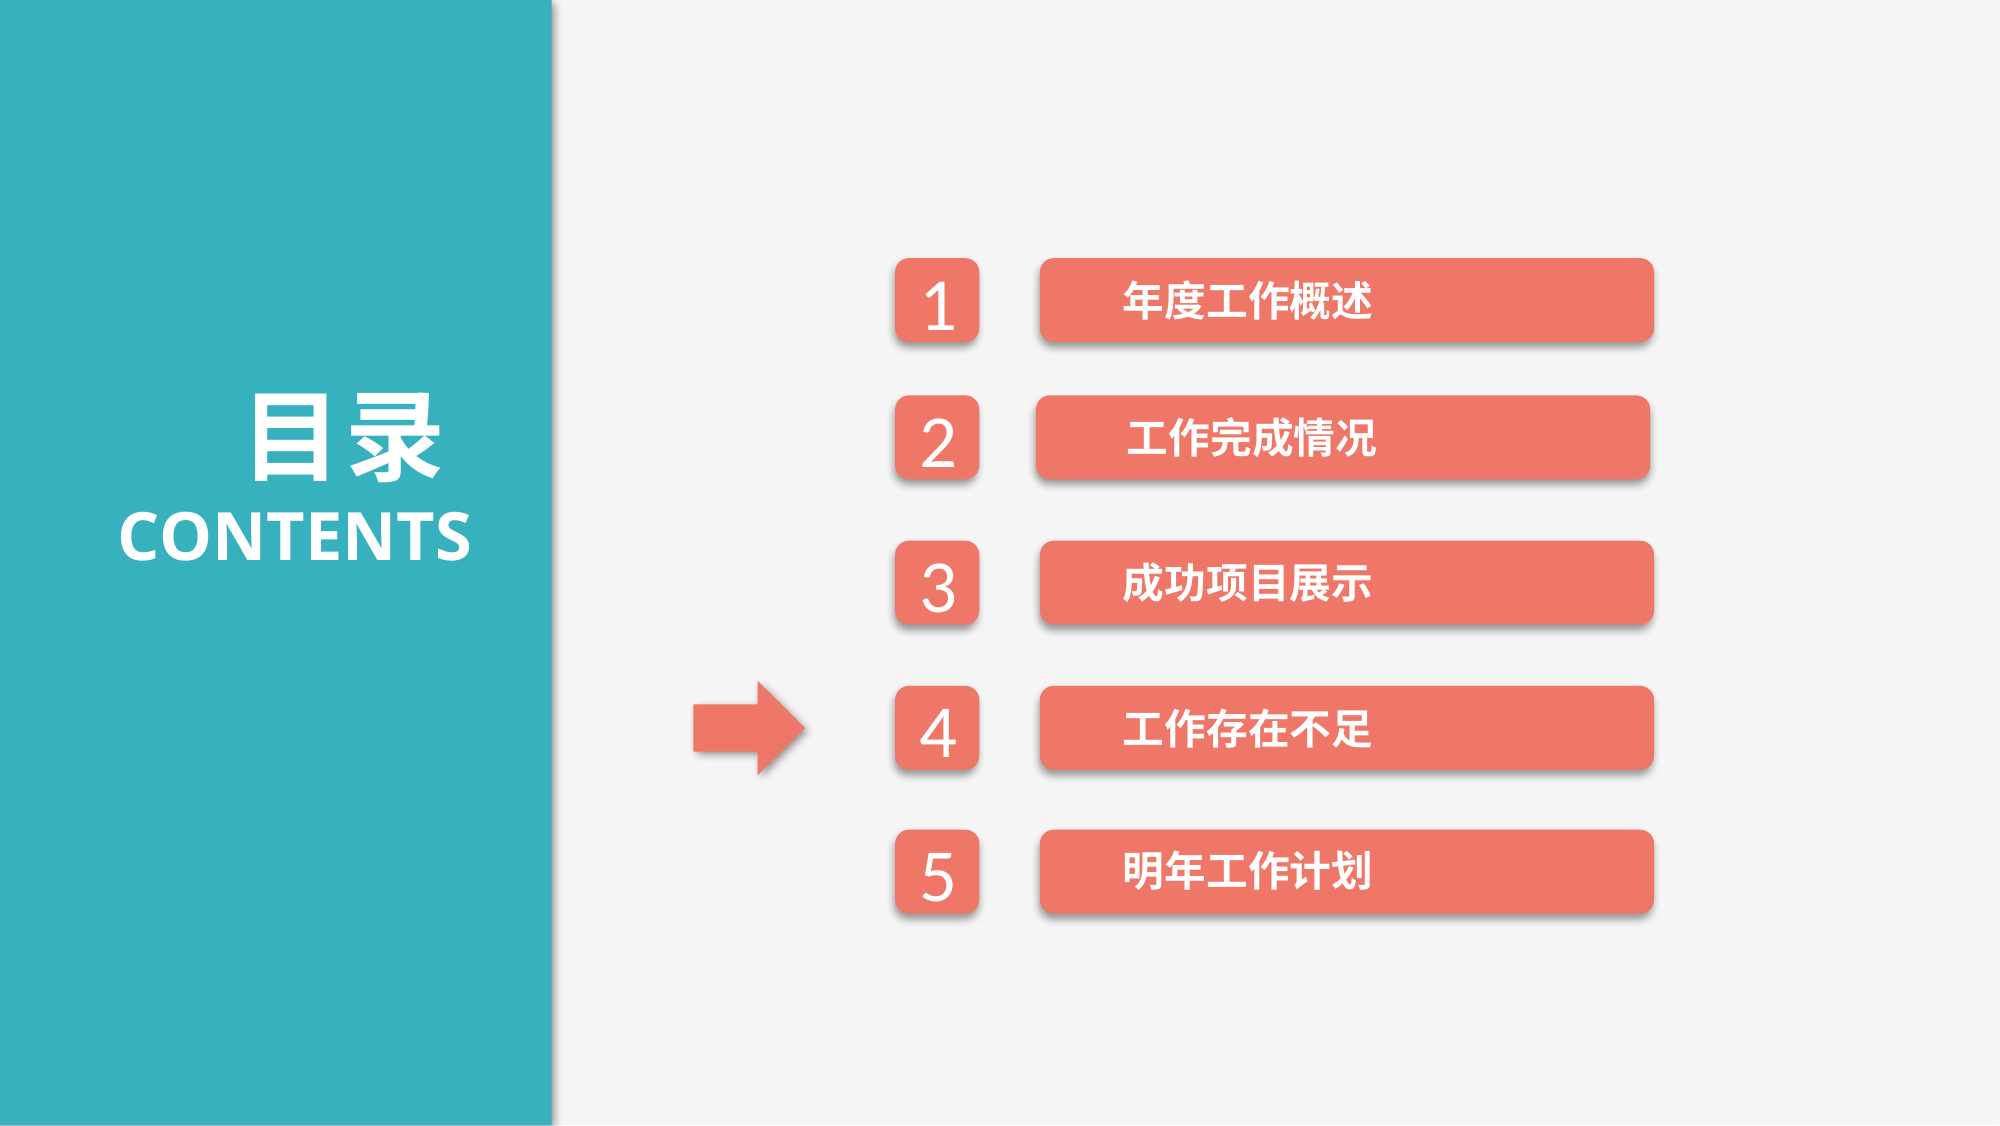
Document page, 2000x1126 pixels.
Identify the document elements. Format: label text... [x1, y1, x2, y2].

text_box 4 [892, 683, 982, 772]
text_box [691, 678, 807, 778]
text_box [1039, 257, 1655, 343]
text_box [1039, 829, 1655, 914]
text_box 5 [893, 827, 982, 916]
text_box 2 [892, 393, 982, 482]
text_box [0, 0, 552, 1126]
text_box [1035, 395, 1651, 480]
text_box 目录 CONTENTS [31, 364, 493, 584]
text_box 3 [892, 538, 982, 627]
text_box 1 [892, 255, 982, 345]
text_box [1039, 540, 1655, 625]
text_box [1039, 685, 1655, 770]
